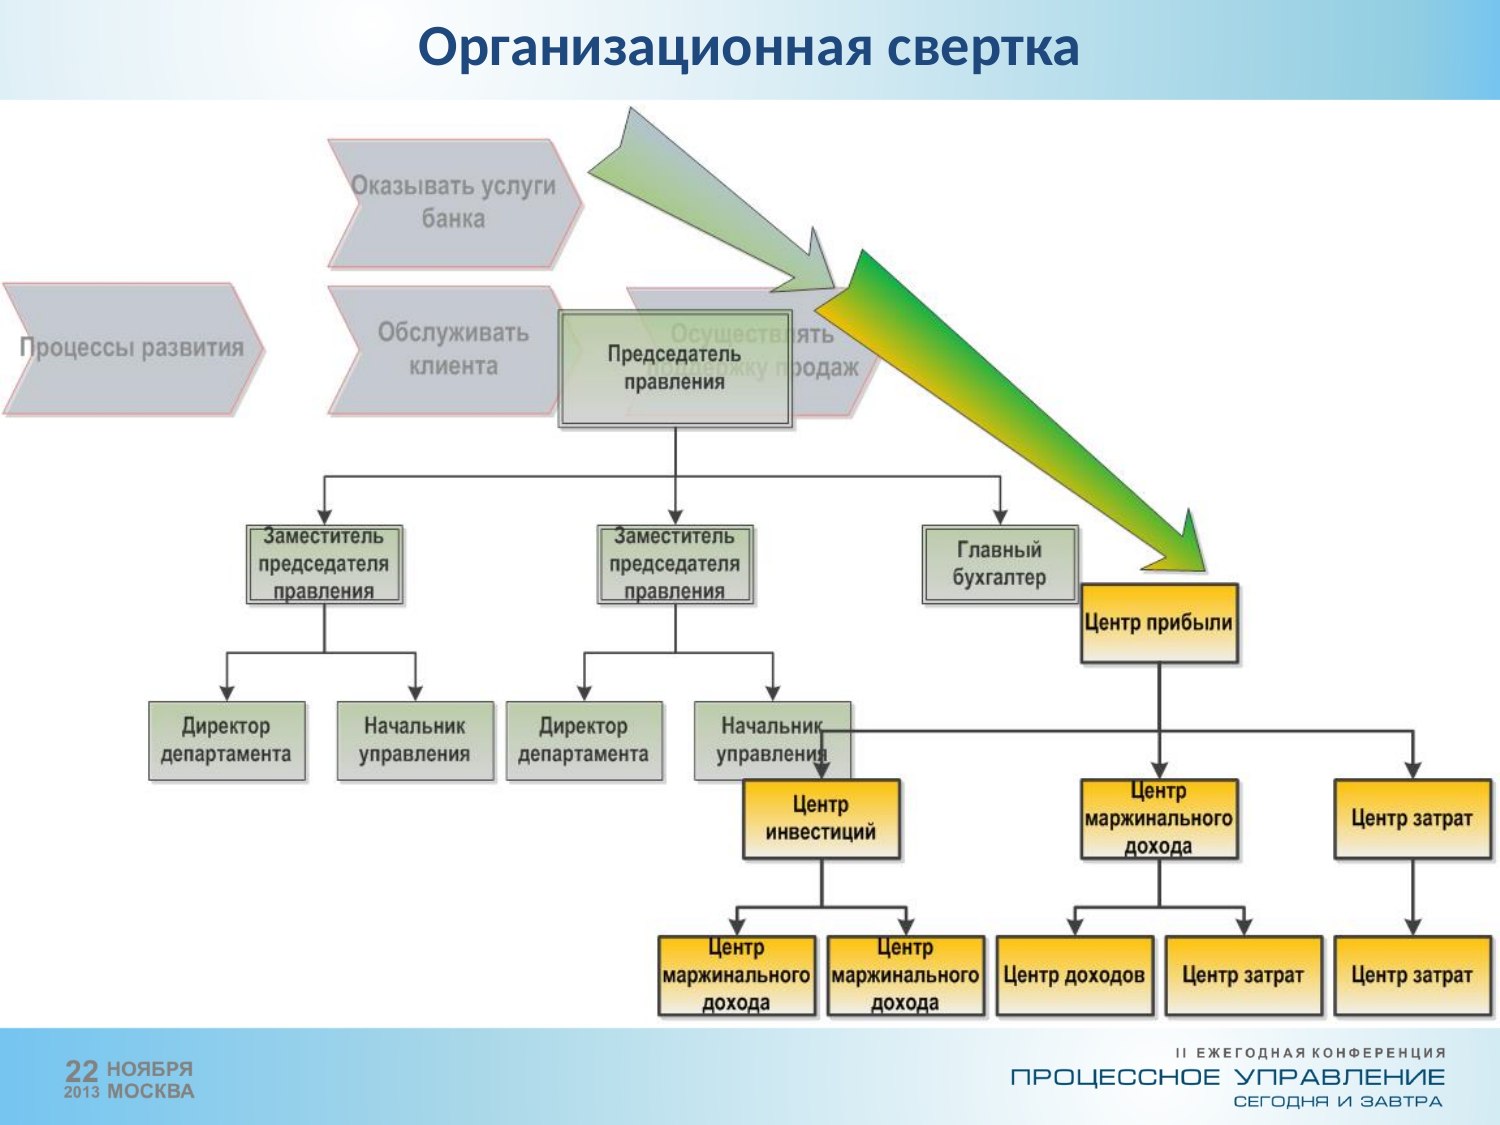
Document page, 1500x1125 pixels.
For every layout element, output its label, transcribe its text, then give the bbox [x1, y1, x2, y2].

picture [0, 0, 1500, 1125]
list Организационная свертка [29, 0, 1471, 102]
